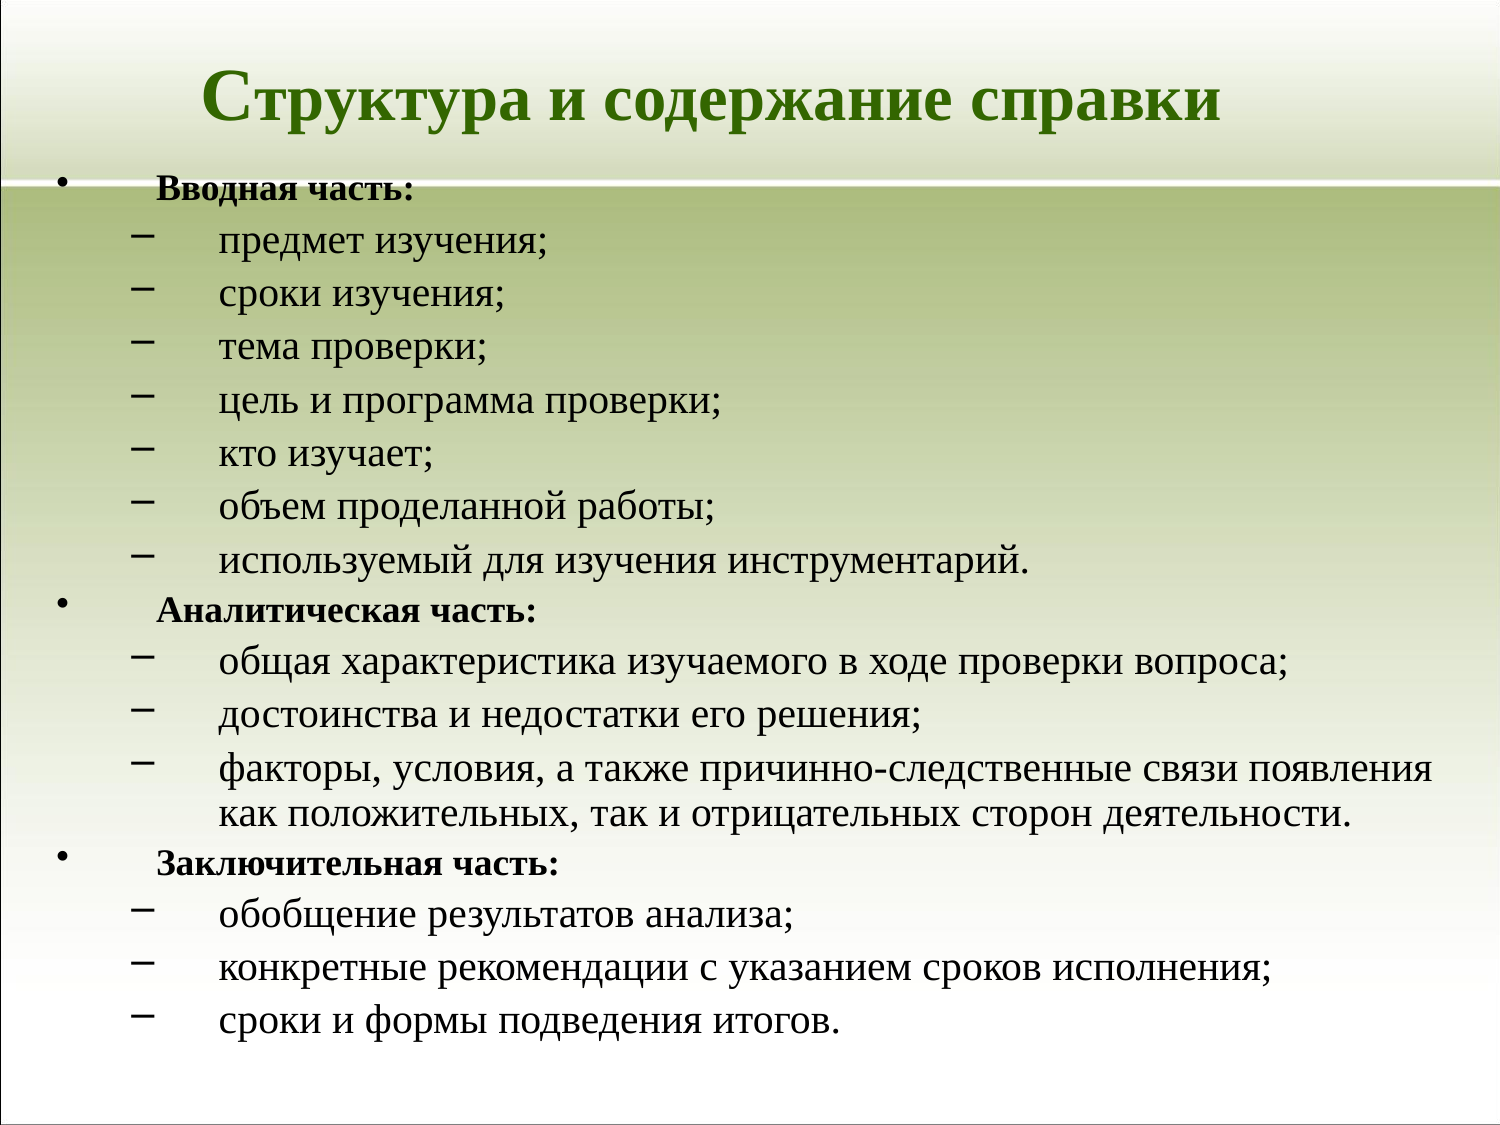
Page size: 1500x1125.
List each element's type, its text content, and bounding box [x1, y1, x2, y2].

title Структура и содержание справки [147, 30, 1411, 150]
picture [0, 0, 1500, 1125]
list Вводная часть: предмет изучения; сроки изучения; тема проверки; цель и программа проверки; кто изучает; объем проделанной работы; используемый для изучения инструментарий. Аналитическая часть: общая характеристика изучаемого в ходе проверки вопроса; достоинства и недостатки его решения; факторы, условия, а также причинно-следственные связи появления как положительных, так и отрицательных сторон деятельности. Заключительная часть: обобщение результатов анализа; конкретные рекомендации с указанием сроков исполнения; сроки и формы подведения итогов. [40, 160, 1471, 1083]
